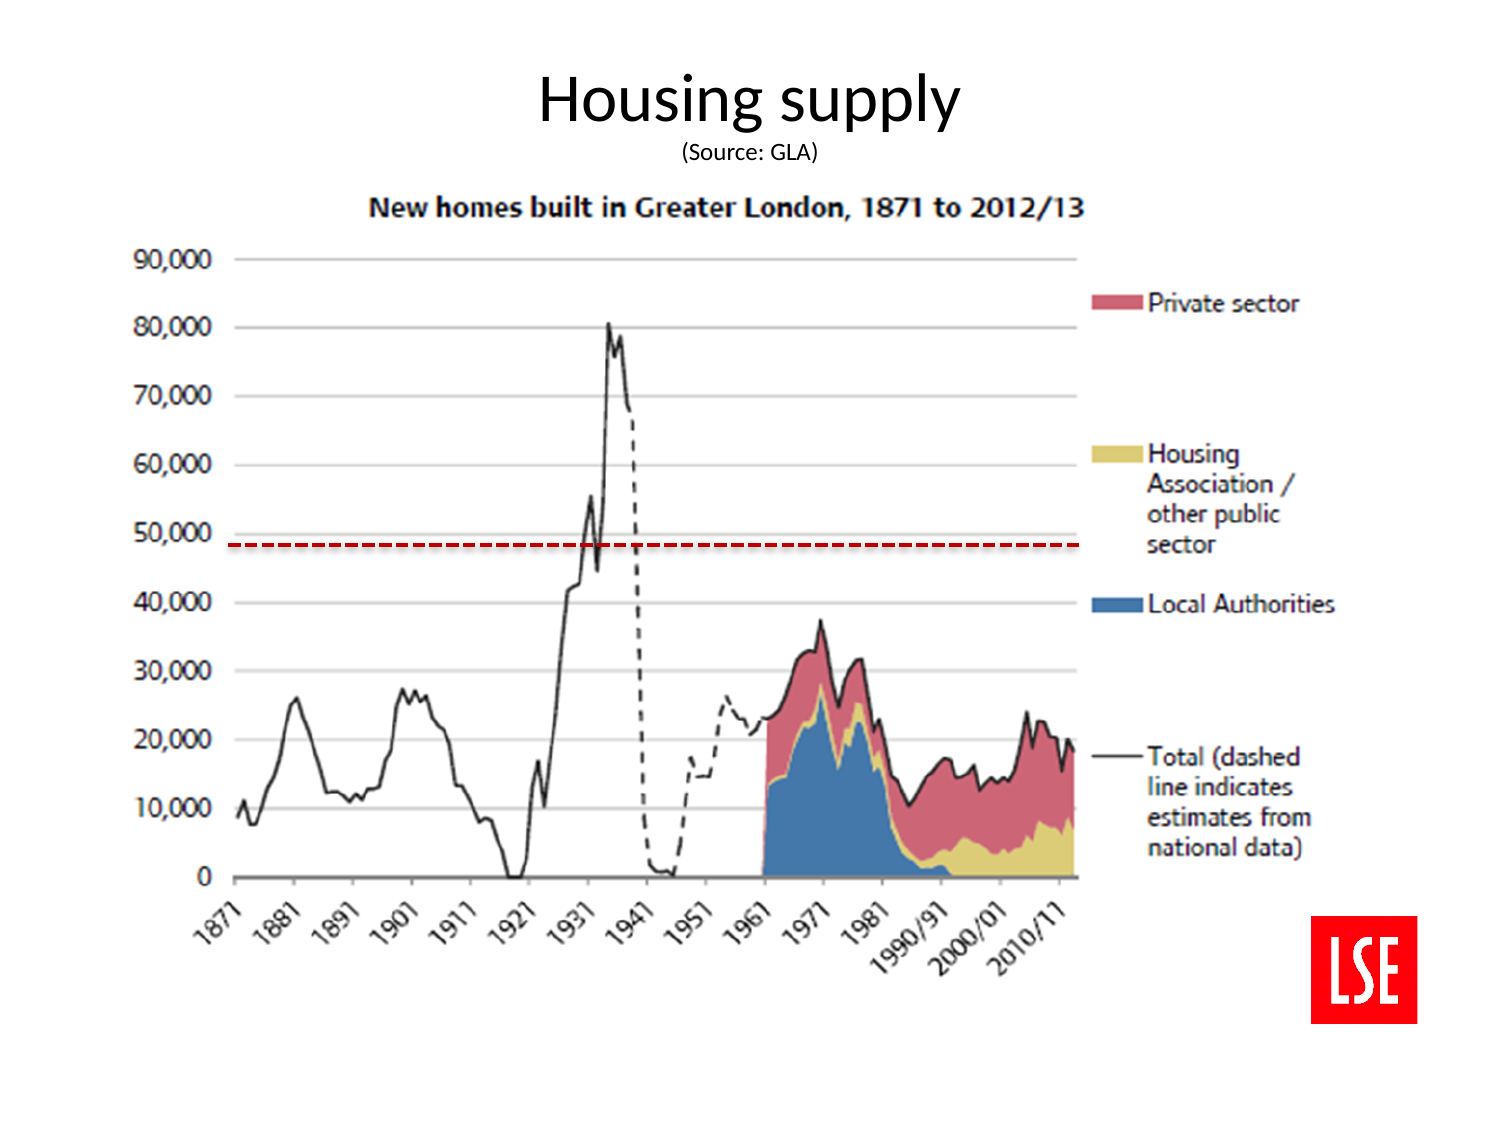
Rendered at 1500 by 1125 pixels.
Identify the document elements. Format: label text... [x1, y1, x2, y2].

picture [1310, 916, 1418, 1024]
title Housing supply (Source: GLA) [75, 45, 1425, 174]
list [124, 176, 1354, 994]
